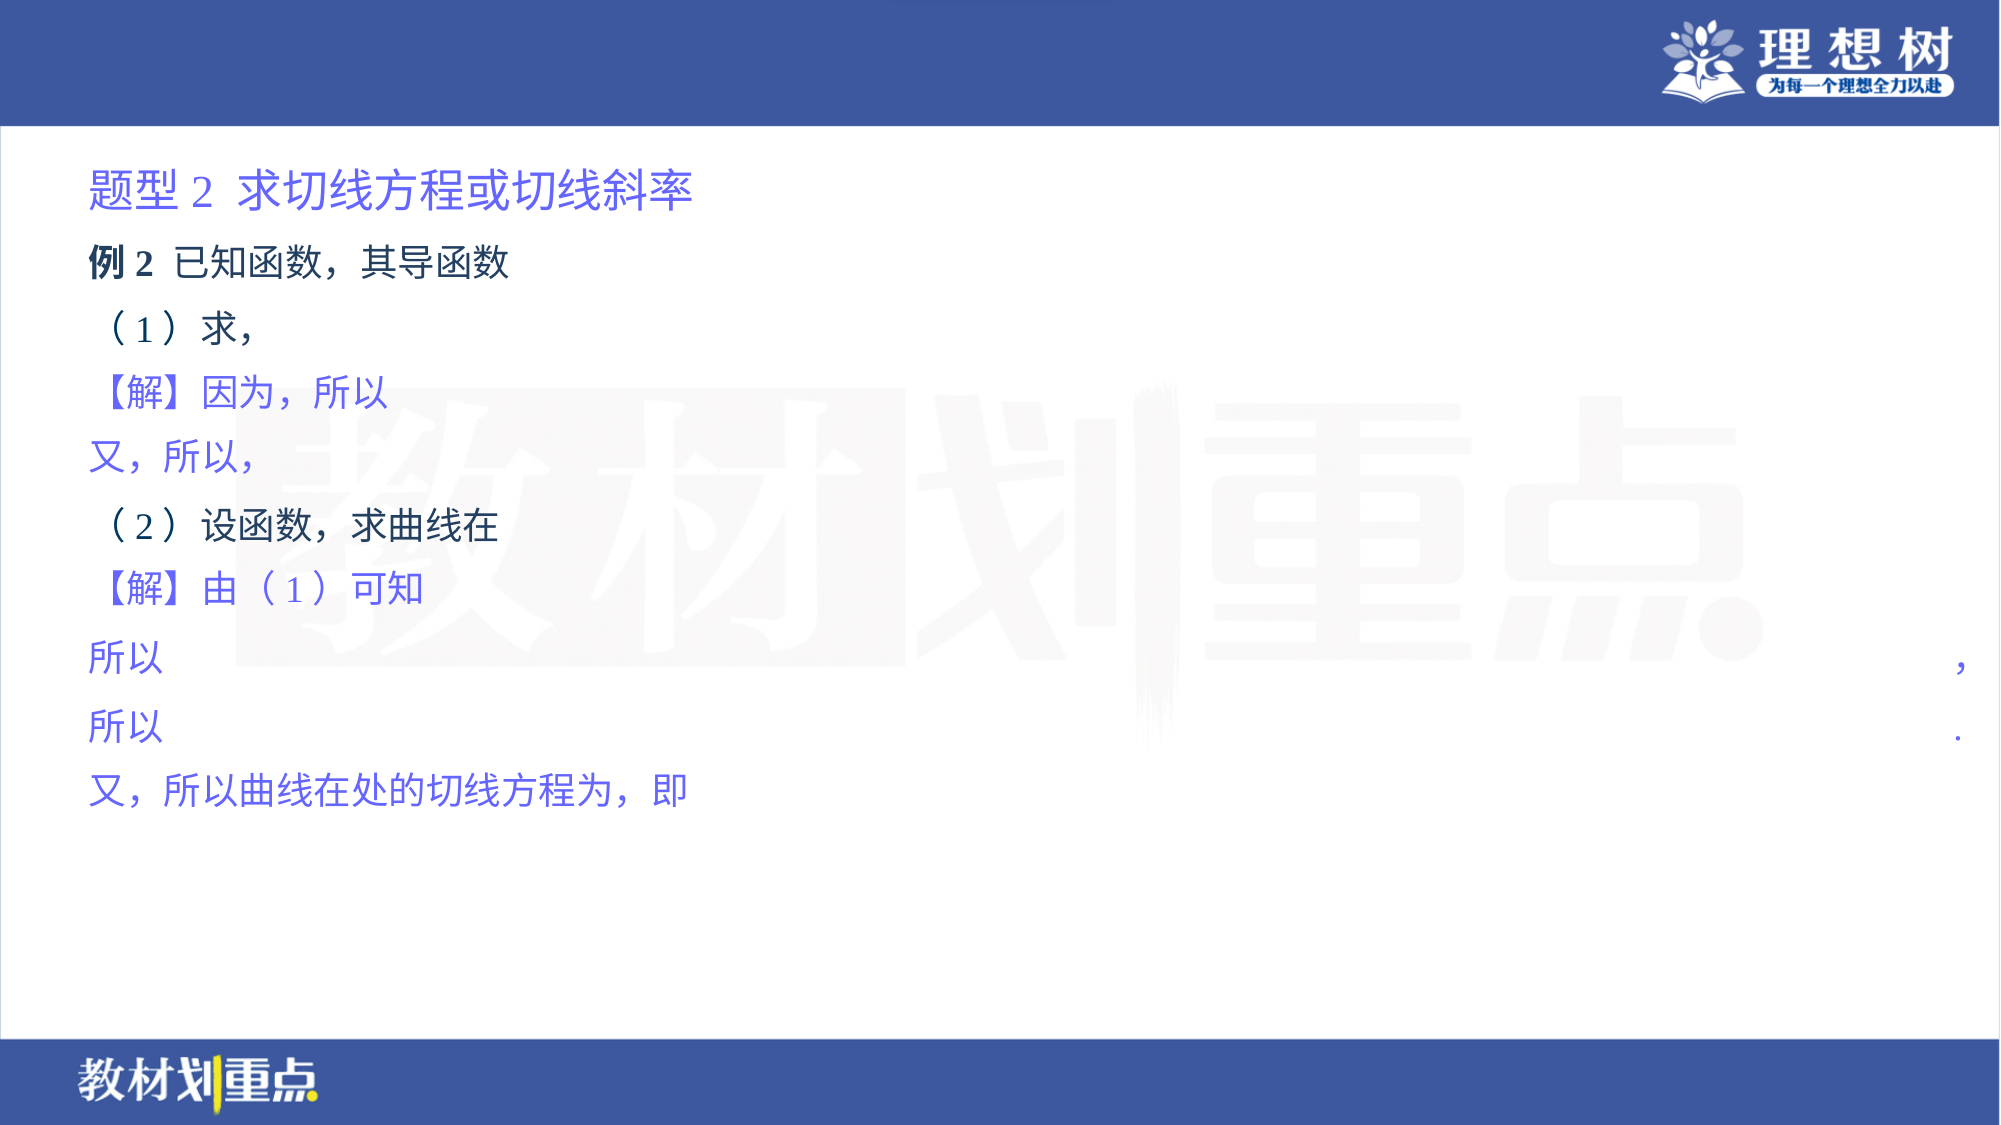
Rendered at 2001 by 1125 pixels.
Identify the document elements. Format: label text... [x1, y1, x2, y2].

picture [0, 0, 2000, 1125]
text_box 题型2 求切线方程或切线斜率 [88, 135, 1911, 276]
